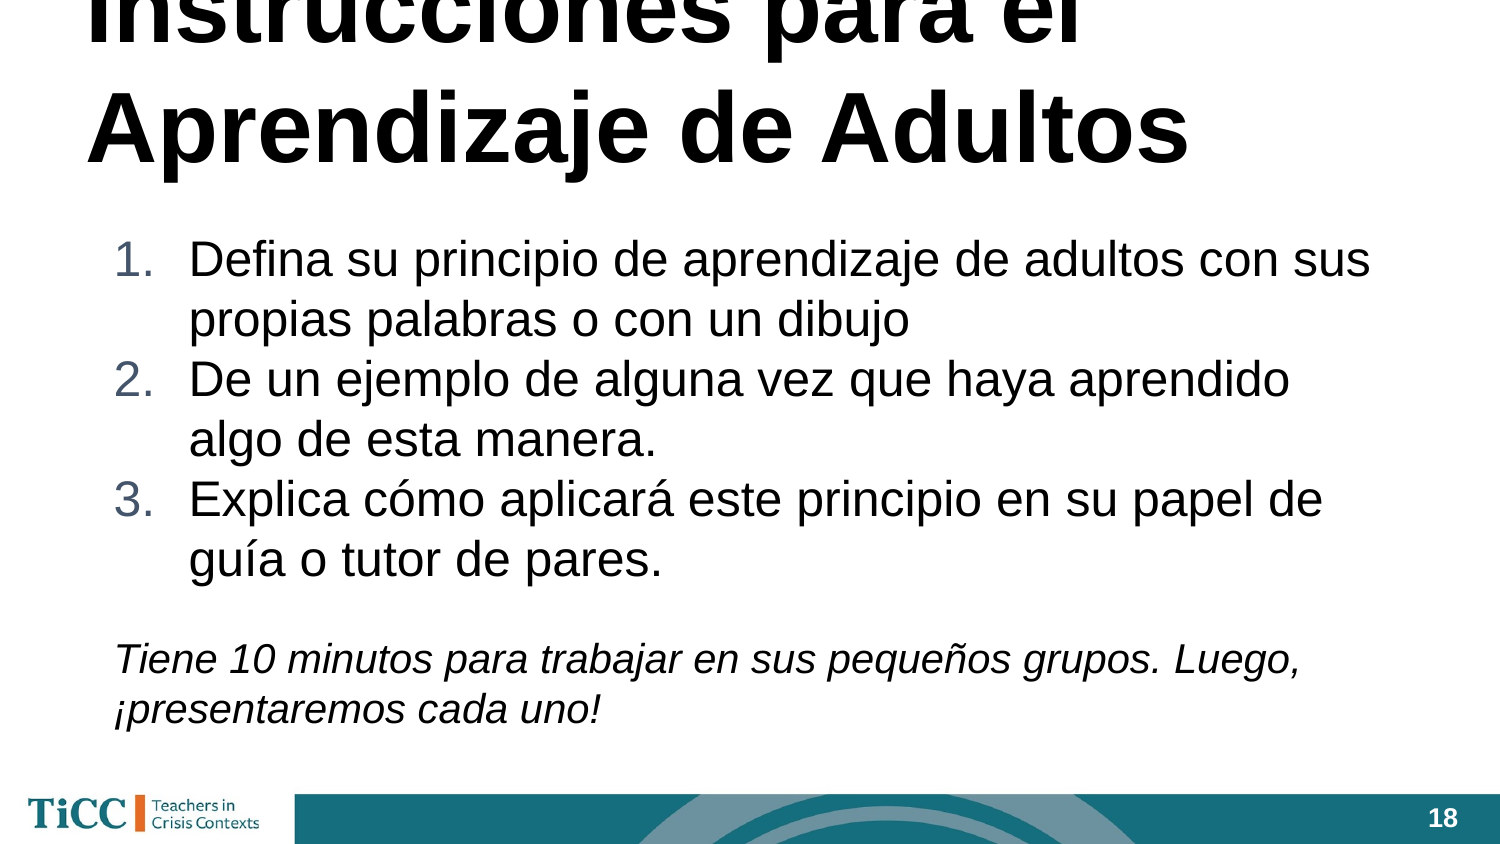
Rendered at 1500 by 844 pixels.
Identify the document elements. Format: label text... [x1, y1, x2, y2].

picture [0, 0, 1500, 844]
title Instrucciones para el Aprendizaje de Adultos [70, 9, 1421, 197]
slide_number ‹#› [1383, 783, 1474, 844]
text_box Tiene 10 minutos para trabajar en sus pequeños grupos. Luego, ¡presentaremos cada uno! [98, 616, 1393, 740]
list Defina su principio de aprendizaje de adultos con sus propias palabras o con un dibujo De un ejemplo de alguna vez que haya aprendido algo de esta manera. Explica cómo aplicará este principio en su papel de guía o tutor de pares. [98, 211, 1393, 616]
